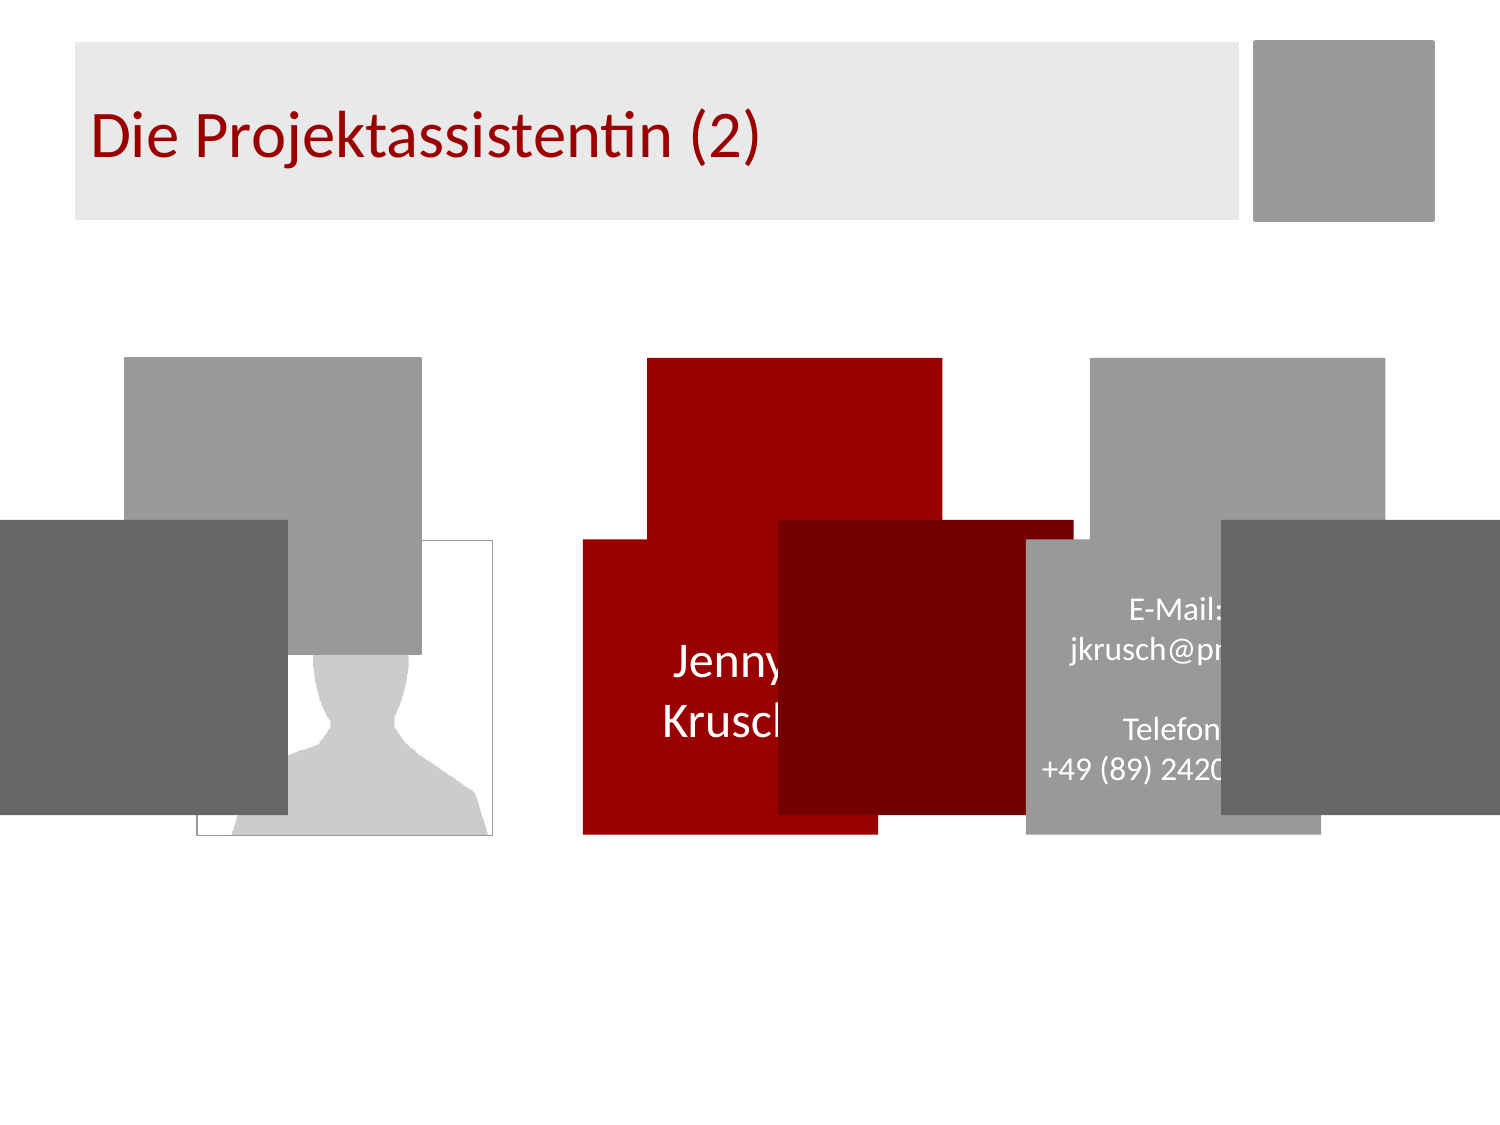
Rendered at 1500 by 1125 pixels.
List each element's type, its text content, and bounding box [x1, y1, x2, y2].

text_box [0, 518, 290, 817]
text_box [1219, 518, 1500, 817]
text_box [195, 538, 494, 838]
text_box E-Mail: jkrusch@pm.de Telefon: +49 (89) 242017988 [1024, 537, 1323, 837]
text_box [645, 356, 944, 537]
text_box [123, 356, 423, 656]
text_box [776, 518, 1076, 817]
title Die Projektassistentin (2) [75, 42, 1239, 220]
text_box [1088, 356, 1387, 537]
text_box Jenny Krusch [581, 537, 880, 837]
